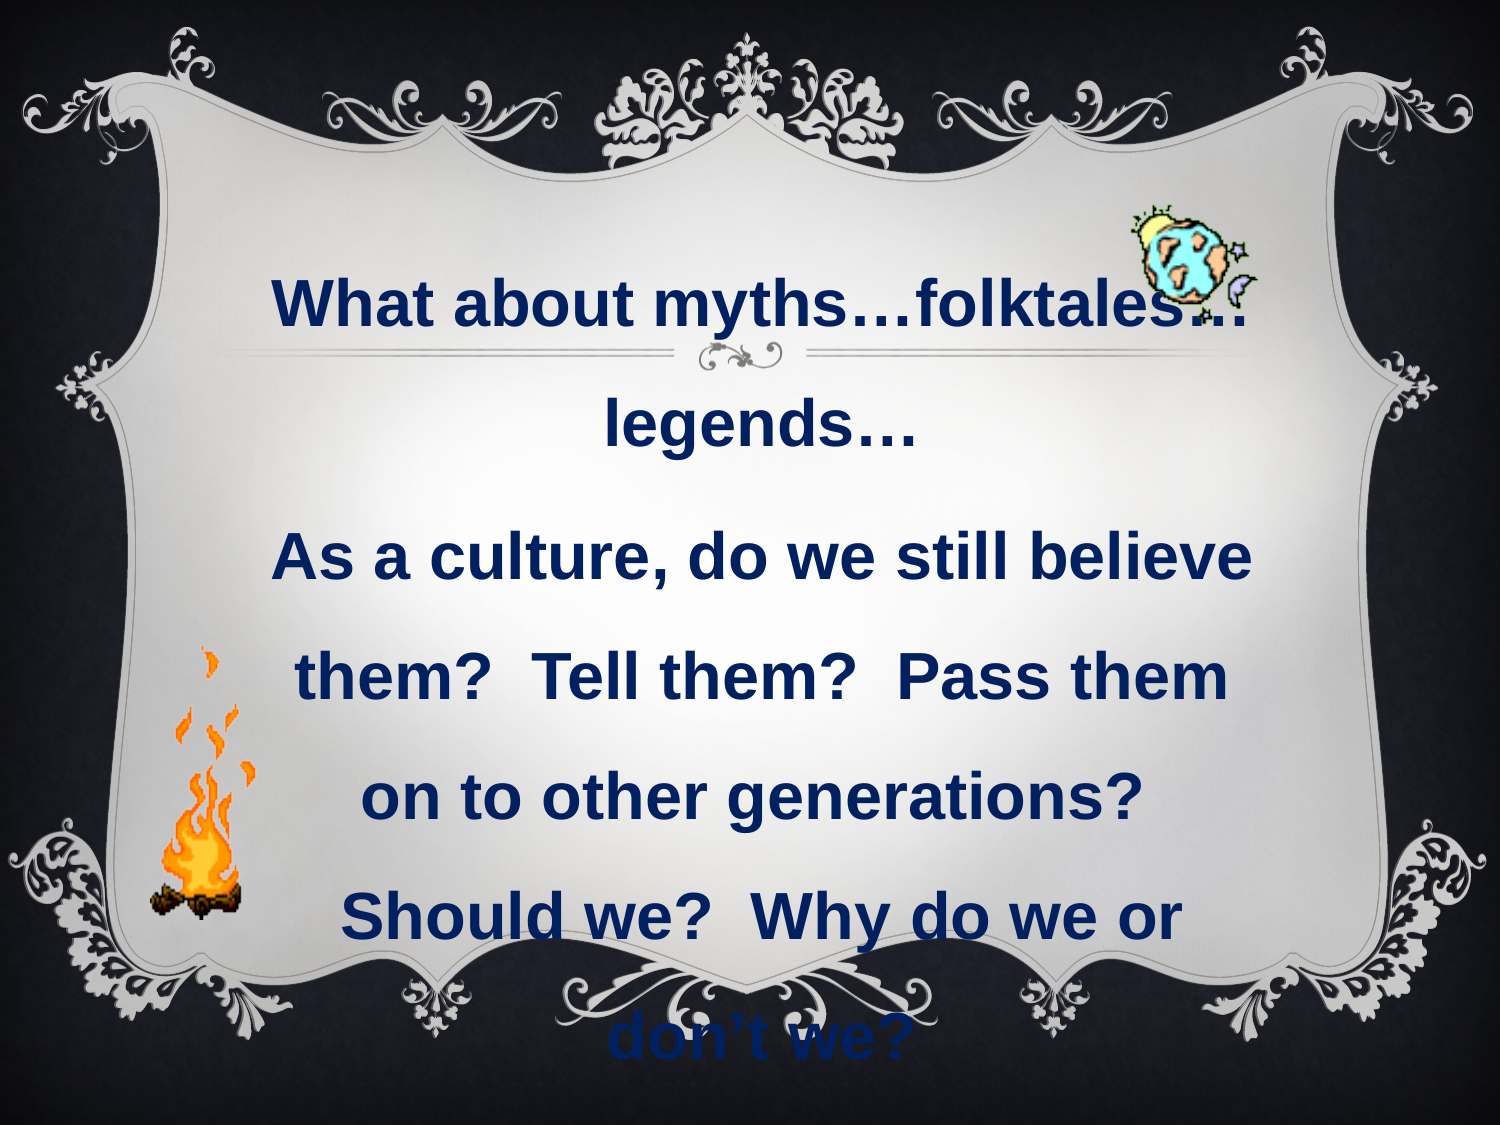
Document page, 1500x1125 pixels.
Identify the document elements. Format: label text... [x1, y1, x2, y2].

picture [0, 0, 1500, 1125]
list What about myths…folktales…legends… As a culture, do we still believe them? Tell them? Pass them on to other generations? Should we? Why do we or don’t we? [237, 212, 1288, 713]
